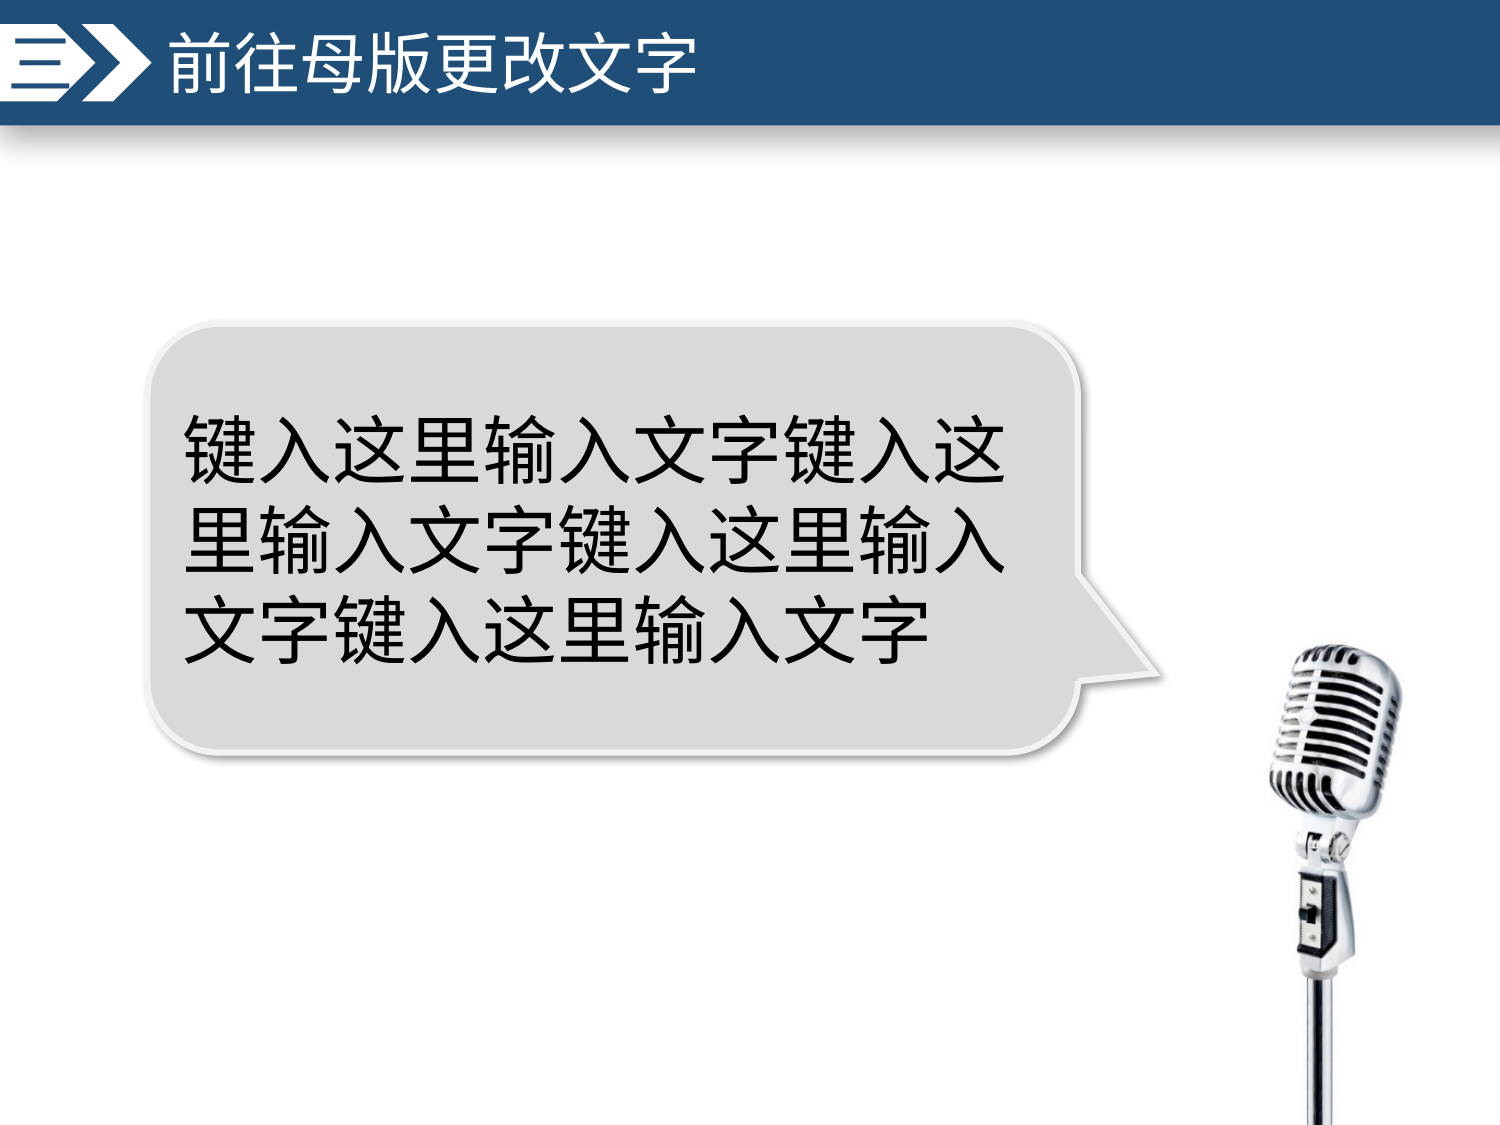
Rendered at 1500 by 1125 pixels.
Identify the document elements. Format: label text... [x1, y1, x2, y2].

text_box 键入这里输入文字键入这里输入文字键入这里输入文字键入这里输入文字 [146, 322, 1079, 754]
picture [1008, 568, 1455, 1125]
